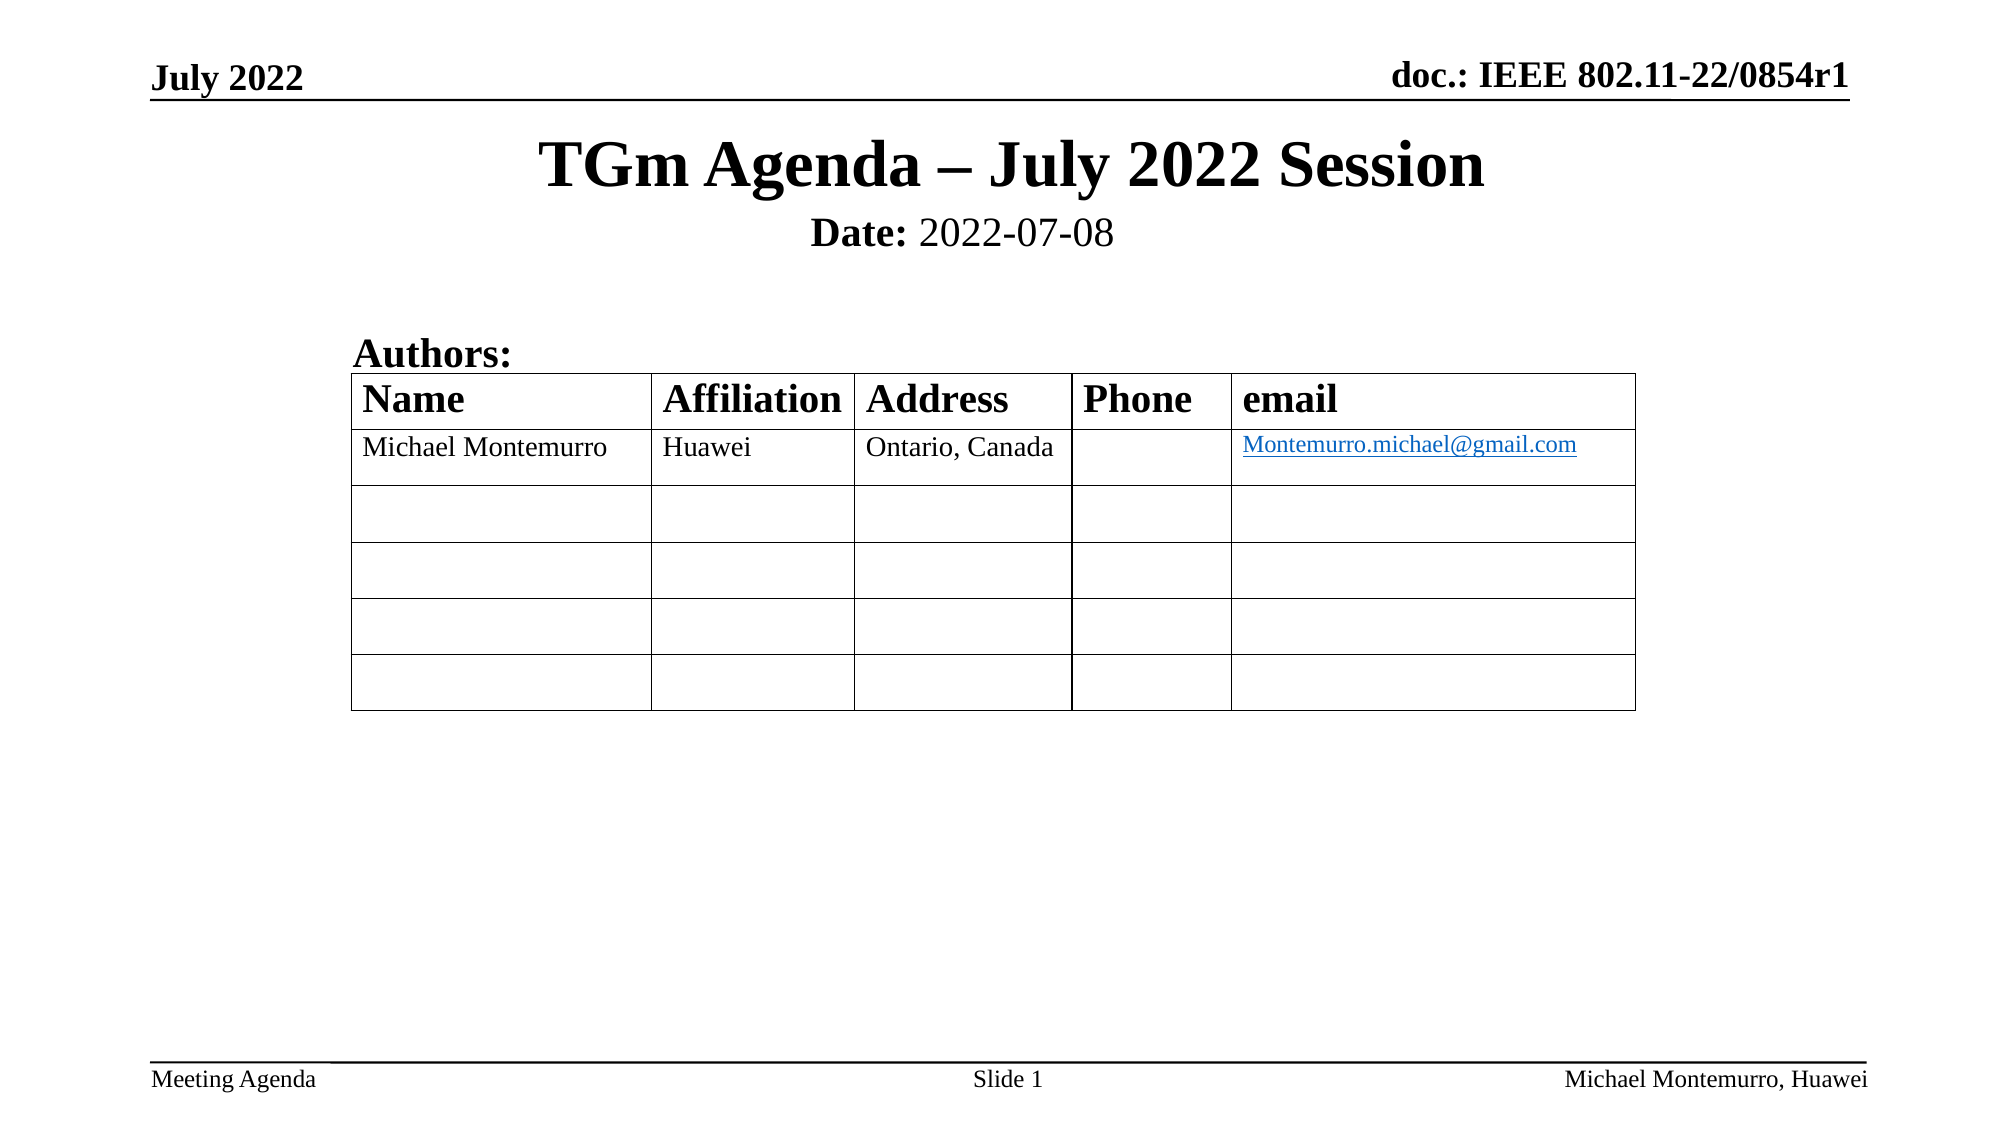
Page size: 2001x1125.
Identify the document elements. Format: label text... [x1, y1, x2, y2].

footer Michael Montemurro, Huawei [1266, 1061, 1869, 1093]
text_box Authors: [337, 318, 575, 371]
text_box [335, 372, 1665, 784]
slide_number Slide 1 [972, 1061, 1045, 1093]
text_box TGm Agenda – July 2022 Session [362, 112, 1663, 288]
text_box Date: 2022-07-08 [325, 203, 1601, 267]
